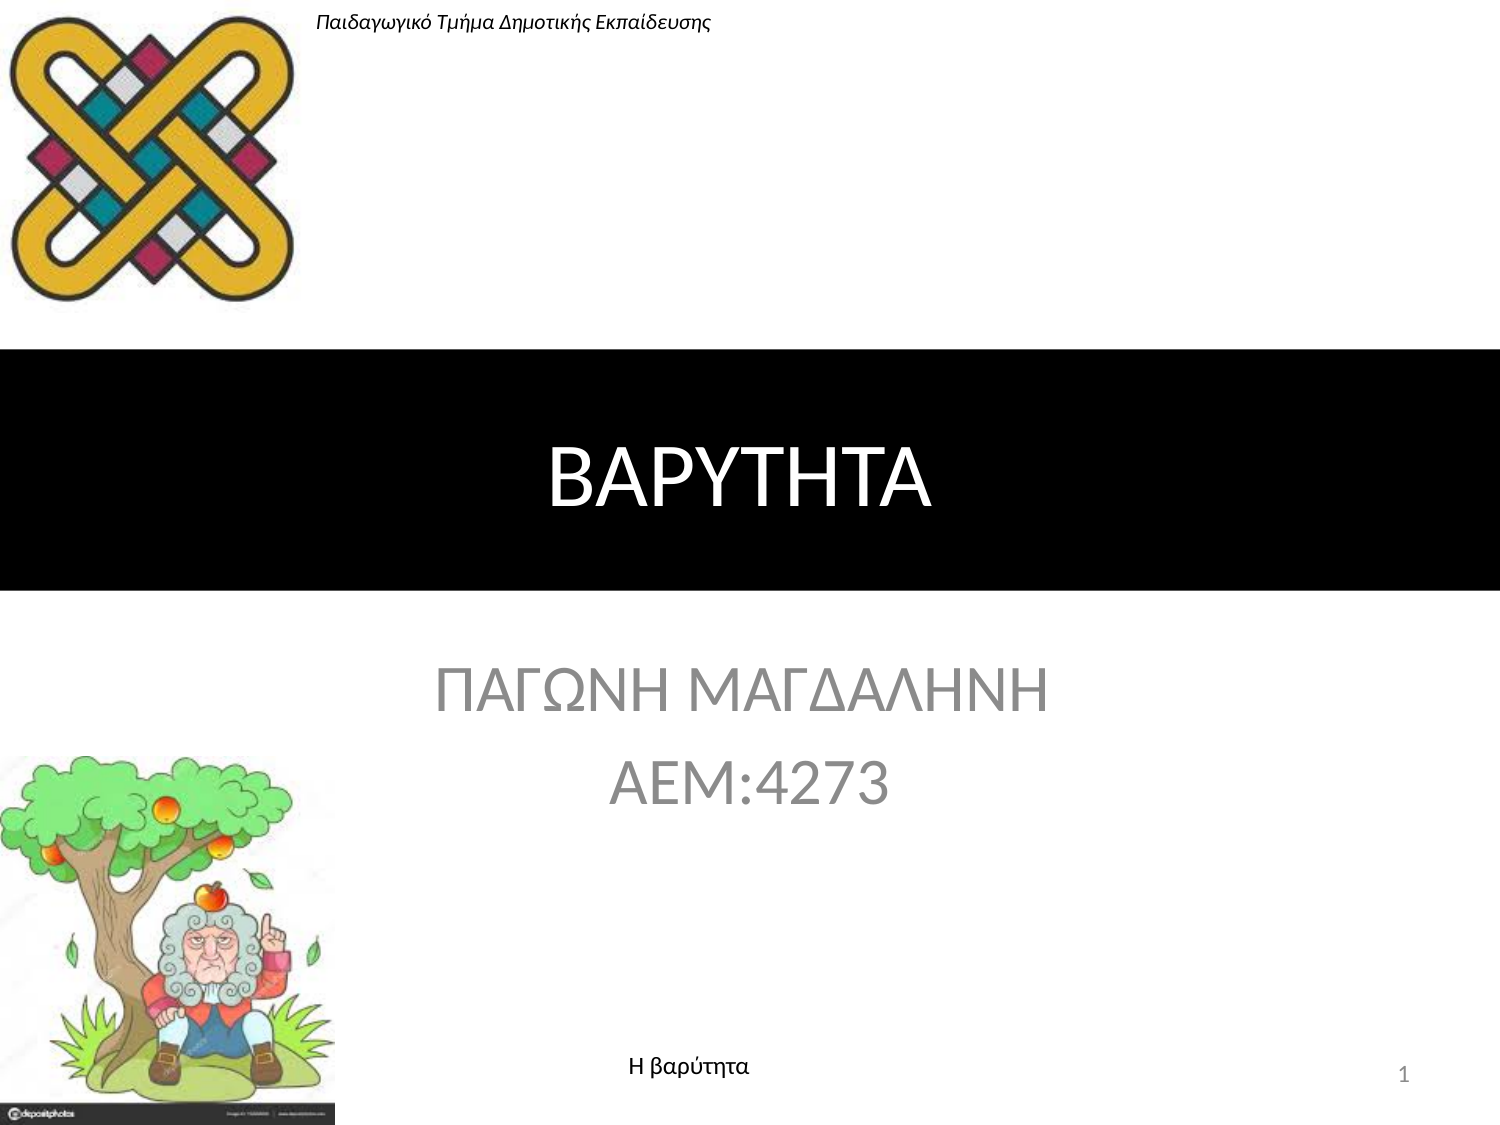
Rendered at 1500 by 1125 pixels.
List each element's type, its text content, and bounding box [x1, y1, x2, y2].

title ΒΑΡΥΤΗΤΑ [0, 349, 1500, 591]
text_box Παιδαγωγικό Τμήμα Δημοτικής Εκπαίδευσης [301, 0, 1465, 41]
picture [0, 0, 305, 313]
footer Η βαρύτητα [454, 1035, 930, 1095]
subtitle ΠΑΓΩΝΗ ΜΑΓΔΑΛΗΝΗ ΑΕΜ:4273 [225, 637, 1275, 925]
picture [0, 756, 335, 1125]
slide_number 1 [1074, 1042, 1425, 1103]
